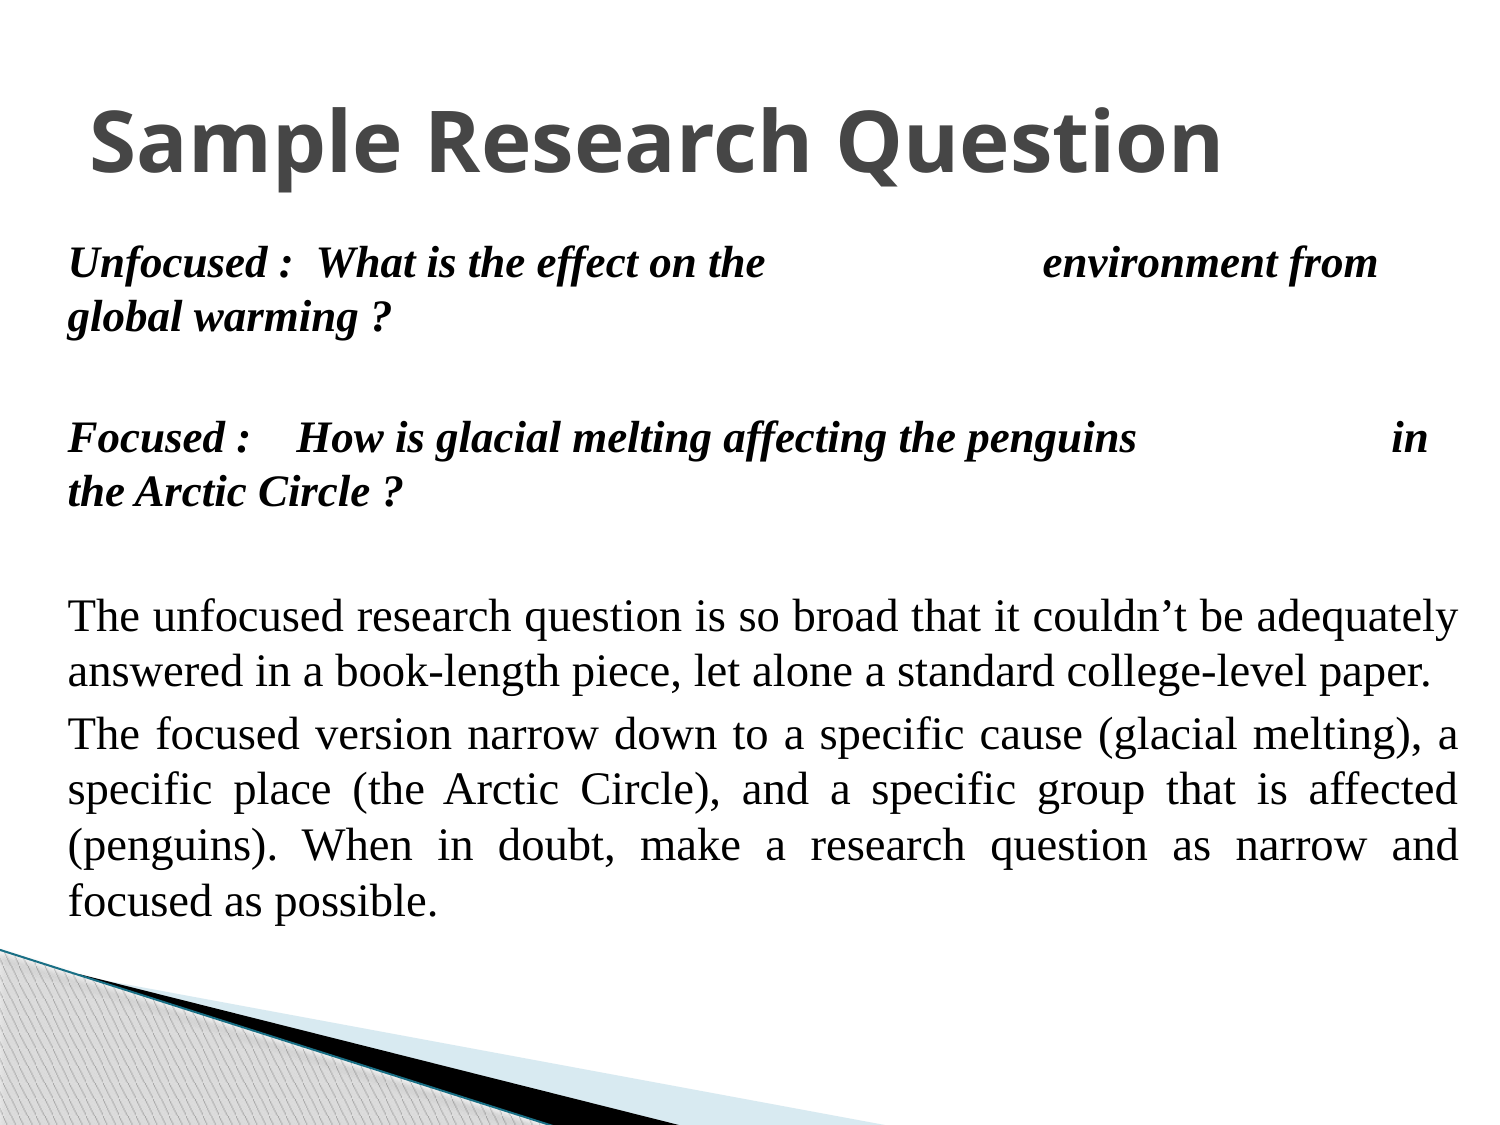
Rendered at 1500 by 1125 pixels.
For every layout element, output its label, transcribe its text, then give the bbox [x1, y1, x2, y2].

list Unfocused : What is the effect on the environment from global warming ? Focused : How is glacial melting affecting the penguins in the Arctic Circle ? The unfocused research question is so broad that it couldn’t be adequately answered in a book-length piece, let alone a standard college-level paper. The focused version narrow down to a specific cause (glacial melting), a specific place (the Arctic Circle), and a specific group that is affected (penguins). When in doubt, make a research question as narrow and focused as possible. [37, 224, 1475, 968]
title Sample Research Question [75, 45, 1425, 233]
